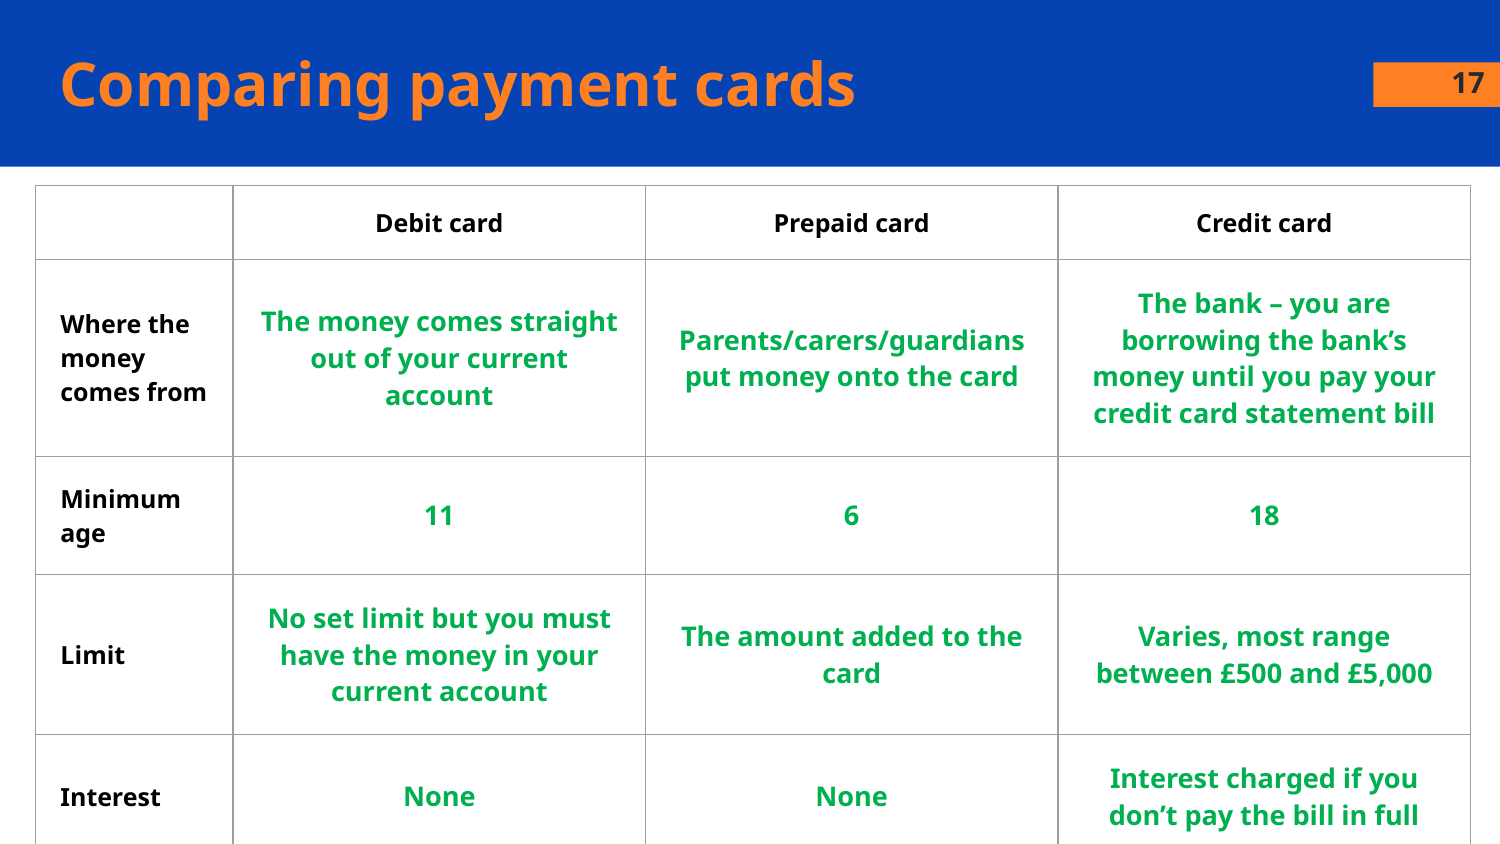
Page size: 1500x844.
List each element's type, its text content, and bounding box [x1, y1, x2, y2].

table_cell Where the money comes from [36, 260, 232, 456]
table_cell No set limit but you must have the money in your current account [234, 575, 645, 734]
table_cell The amount added to the card [646, 575, 1057, 734]
table_cell Varies, most range between £500 and £5,000 [1059, 575, 1470, 734]
table_cell None [234, 735, 645, 844]
table_header [36, 186, 232, 259]
table_cell Parents/carers/guardians put money onto the card [646, 260, 1057, 456]
table_header Prepaid card [646, 186, 1057, 259]
table_cell The bank – you are borrowing the bank’s money until you pay your credit card statement bill [1059, 260, 1470, 456]
table_cell Limit [36, 575, 232, 734]
table_cell Interest charged if you don’t pay the bill in full [1059, 735, 1470, 844]
table_cell 11 [234, 457, 645, 574]
title Comparing payment cards [44, 39, 1313, 125]
table_header Debit card [234, 186, 645, 259]
table_cell 18 [1059, 457, 1470, 574]
table_cell Minimum age [36, 457, 232, 574]
table_cell Interest [36, 735, 232, 844]
slide_number ‹#› [1410, 49, 1500, 115]
table_header Credit card [1059, 186, 1470, 259]
table_cell The money comes straight out of your current account [234, 260, 645, 456]
table_cell None [646, 735, 1057, 844]
table_cell 6 [646, 457, 1057, 574]
